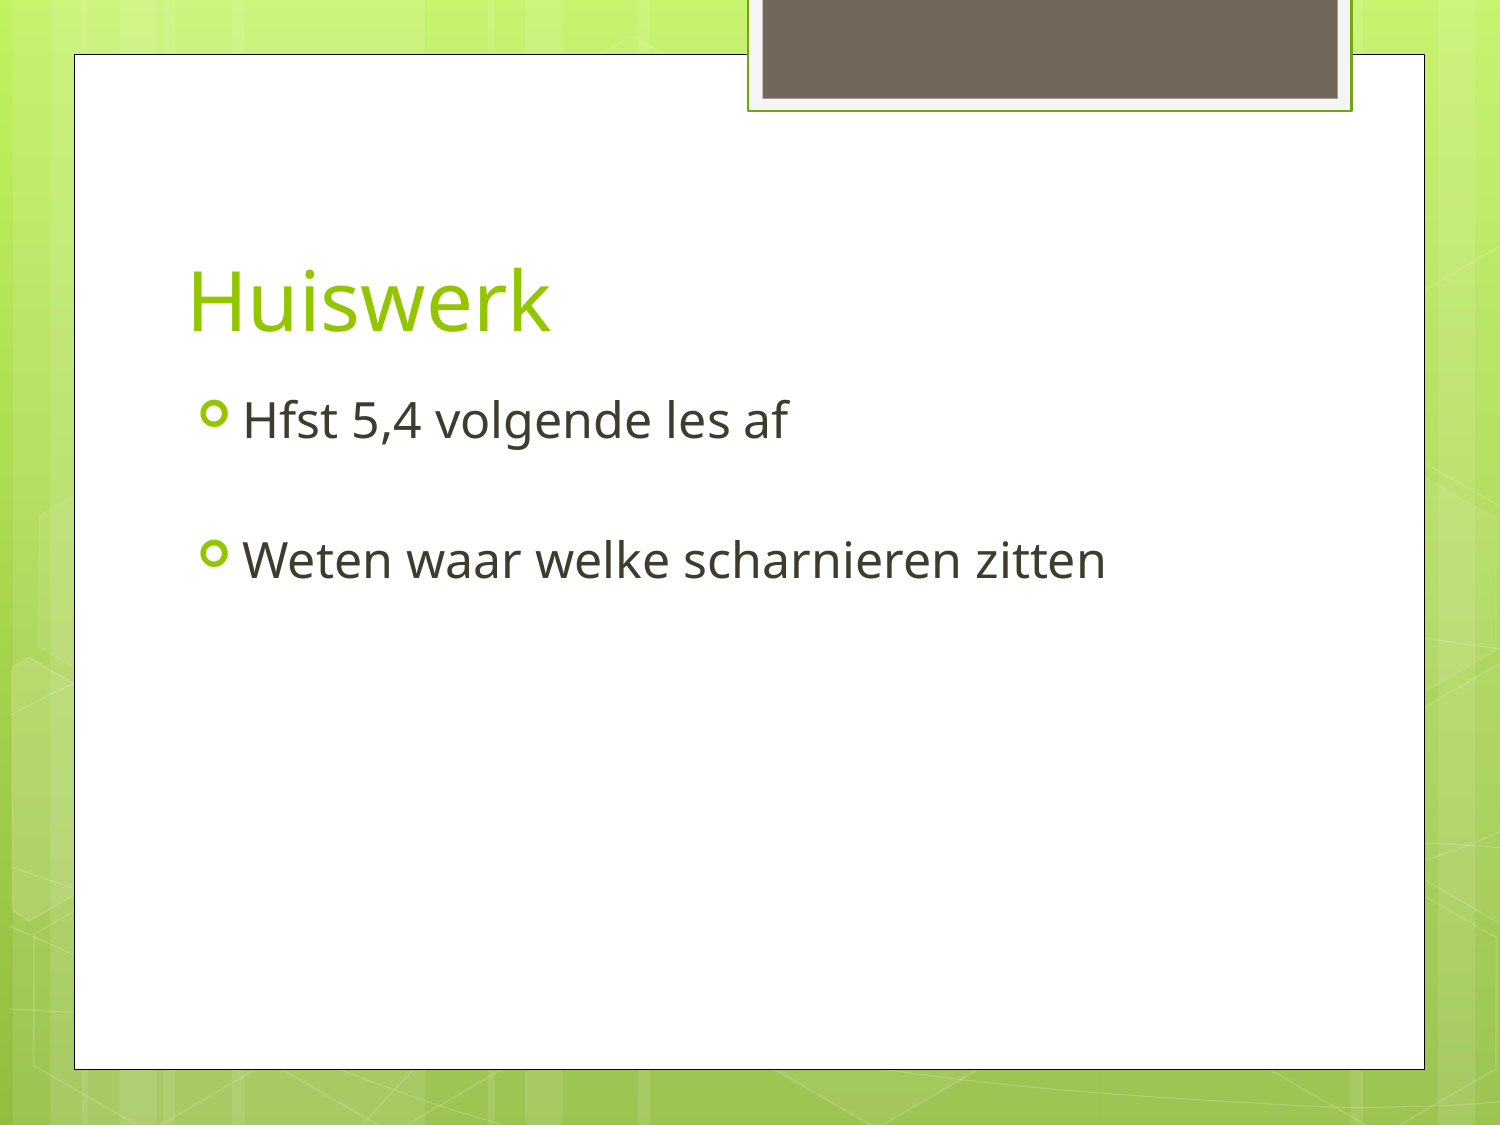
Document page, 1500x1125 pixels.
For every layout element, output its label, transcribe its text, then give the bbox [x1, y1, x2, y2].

title Huiswerk [171, 168, 1324, 357]
list Hfst 5,4 volgende les af Weten waar welke scharnieren zitten [171, 381, 1283, 957]
